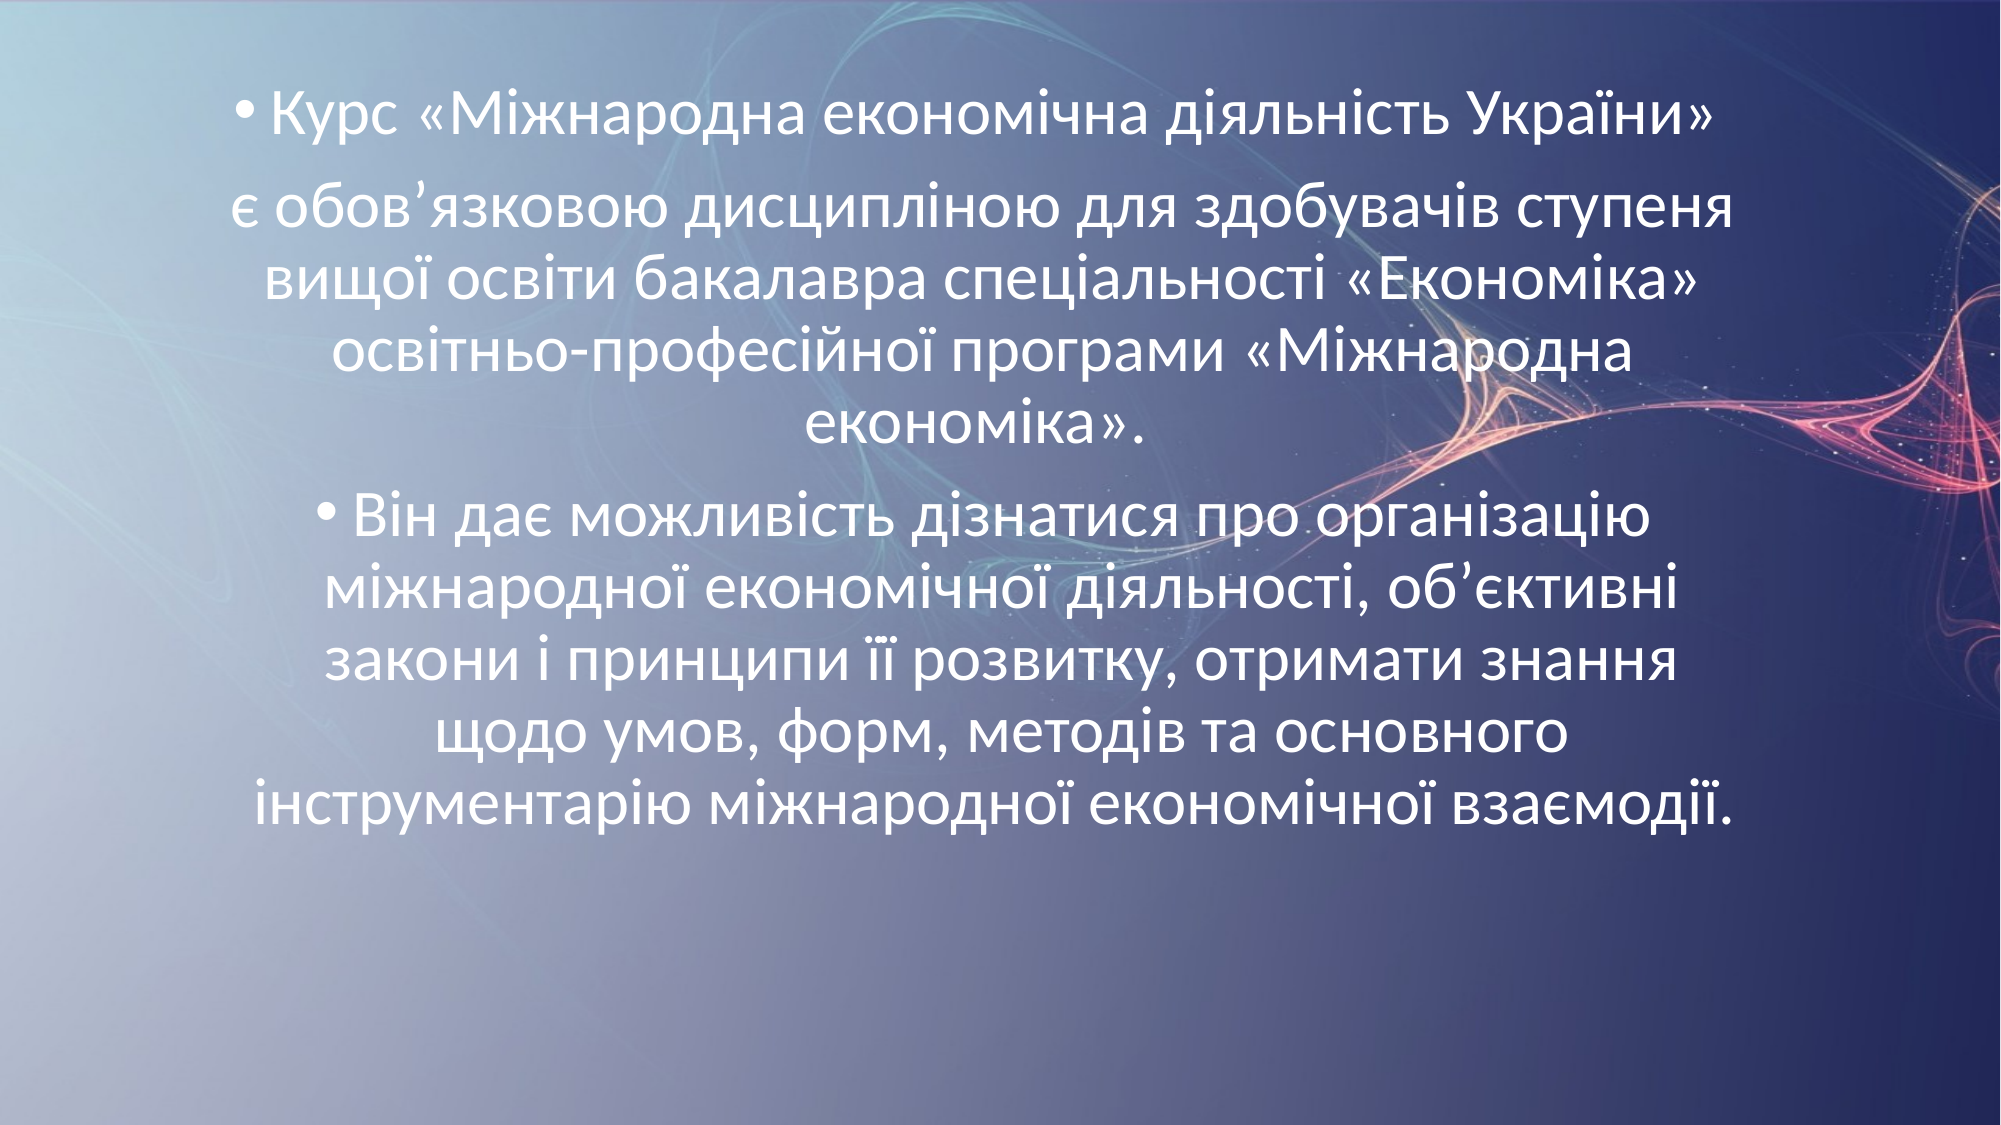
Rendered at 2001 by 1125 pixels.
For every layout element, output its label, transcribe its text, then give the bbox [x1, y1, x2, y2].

picture [0, 0, 2001, 1125]
list Курс «Міжнародна економічна діяльність України» є обов’язковою дисципліною для здобувачів ступеня вищої освіти бакалавра спеціальності «Економіка» освітньо-професійної програми «Міжнародна економіка». Він дає можливість дізнатися про організацію міжнародної економічної діяльності, об’єктивні закони і принципи її розвитку, отримати знання щодо умов, форм, методів та основного інструментарію міжнародної економічної взаємодії. [197, 69, 1771, 1074]
